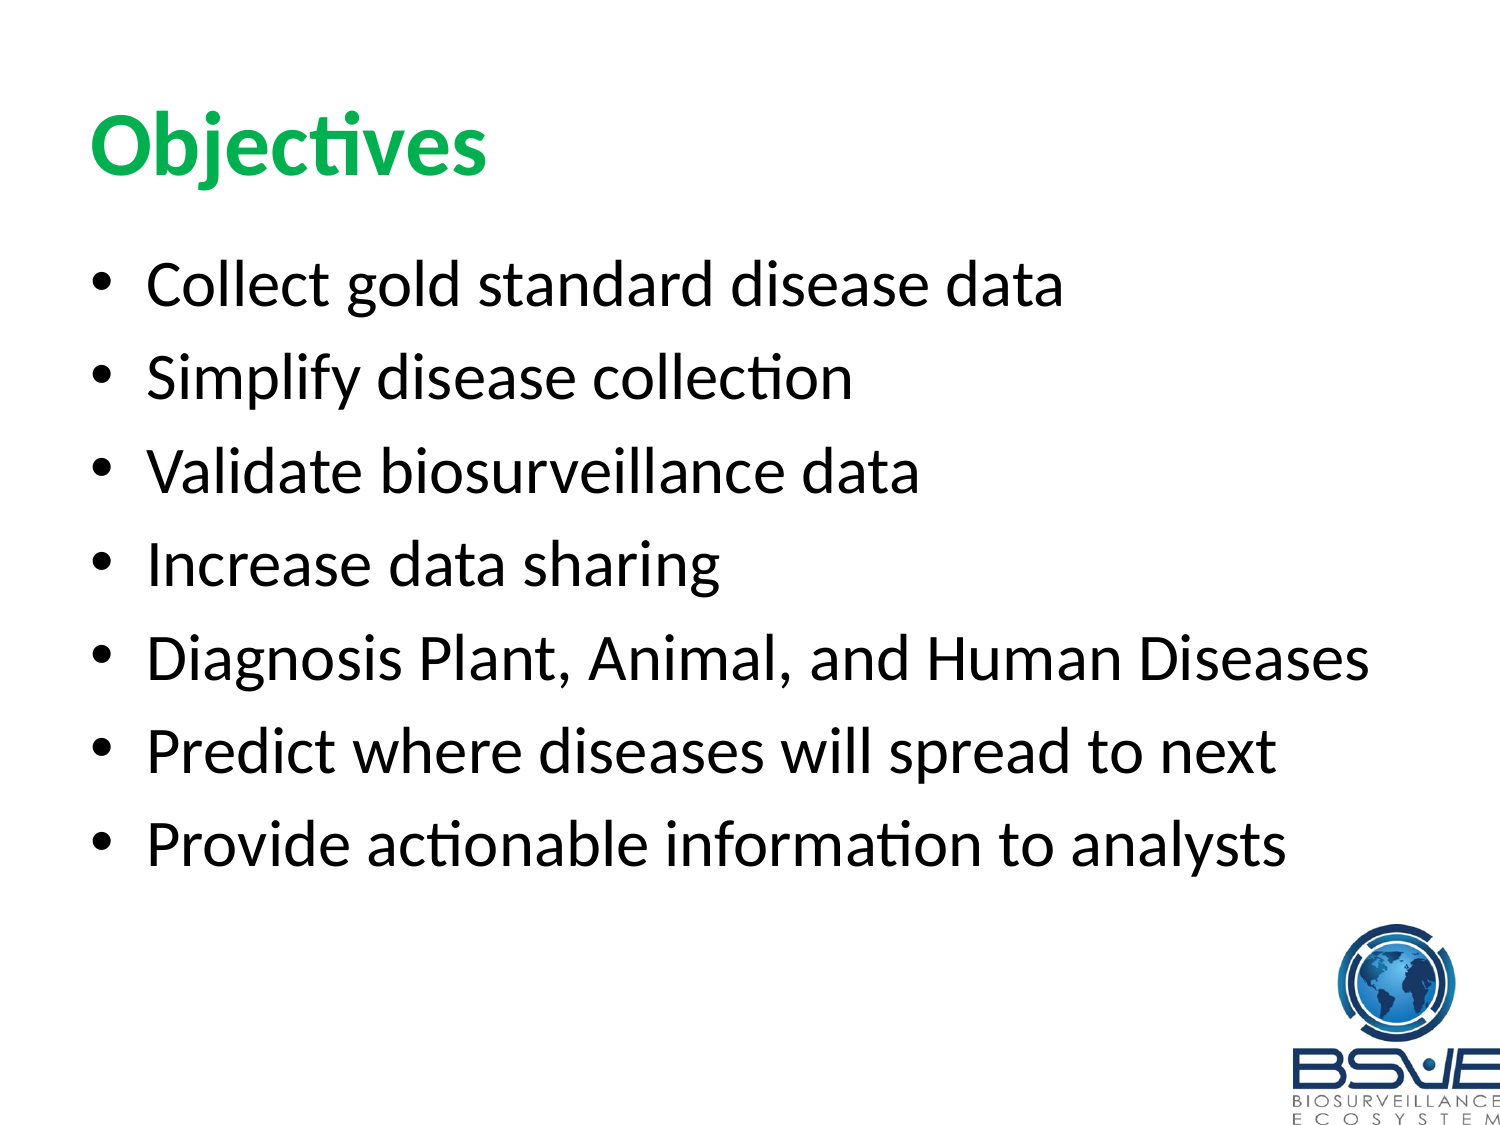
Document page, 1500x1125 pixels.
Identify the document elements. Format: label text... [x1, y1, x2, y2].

picture [1293, 924, 1500, 1125]
list Collect gold standard disease data Simplify disease collection Validate biosurveillance data Increase data sharing Diagnosis Plant, Animal, and Human Diseases Predict where diseases will spread to next Provide actionable information to analysts [75, 232, 1425, 1005]
title Objectives [75, 45, 1425, 232]
